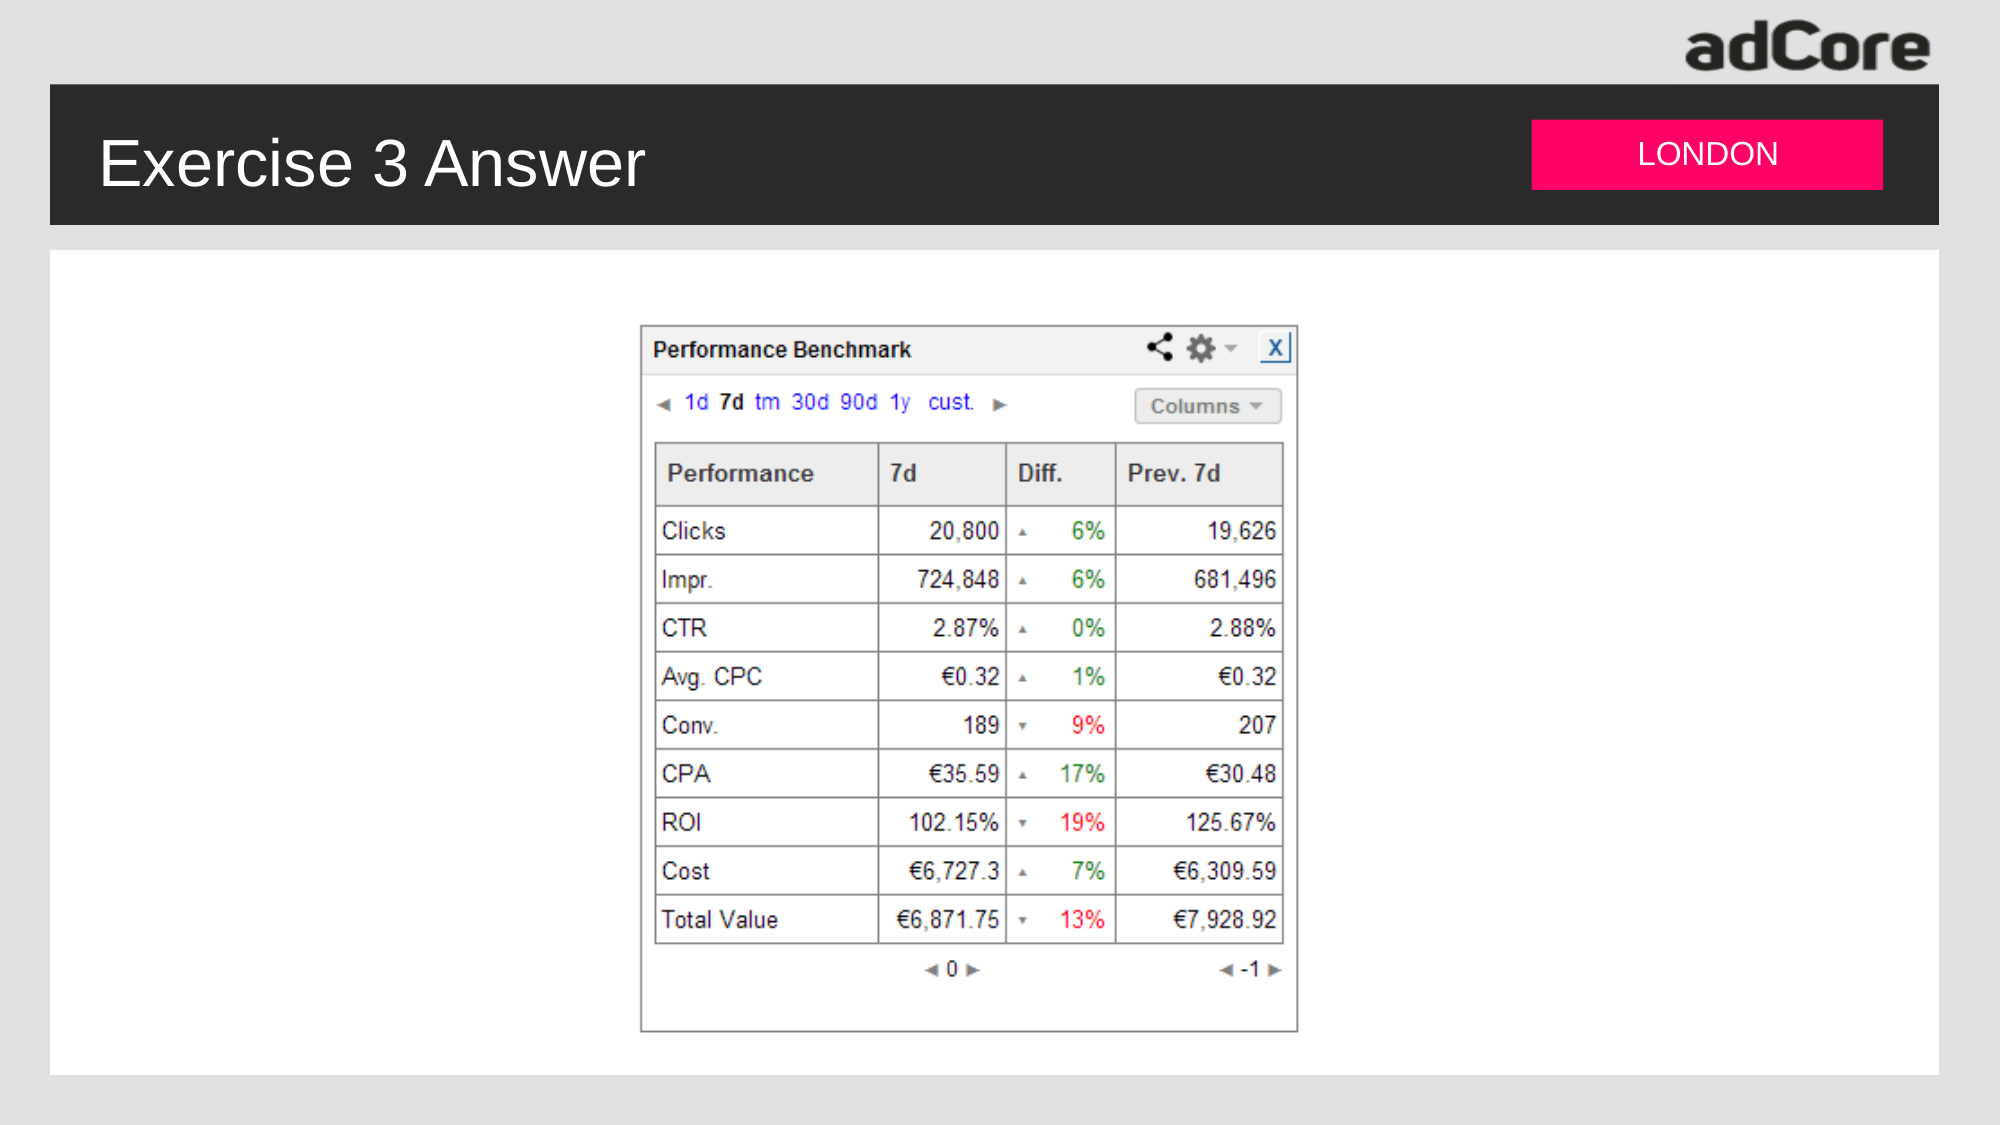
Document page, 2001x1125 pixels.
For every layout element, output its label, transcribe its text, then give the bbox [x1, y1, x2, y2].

picture [1676, 0, 1949, 85]
list Exercise 3 Answer [83, 112, 1450, 200]
picture [637, 320, 1305, 1040]
list LONDON [1533, 125, 1884, 188]
